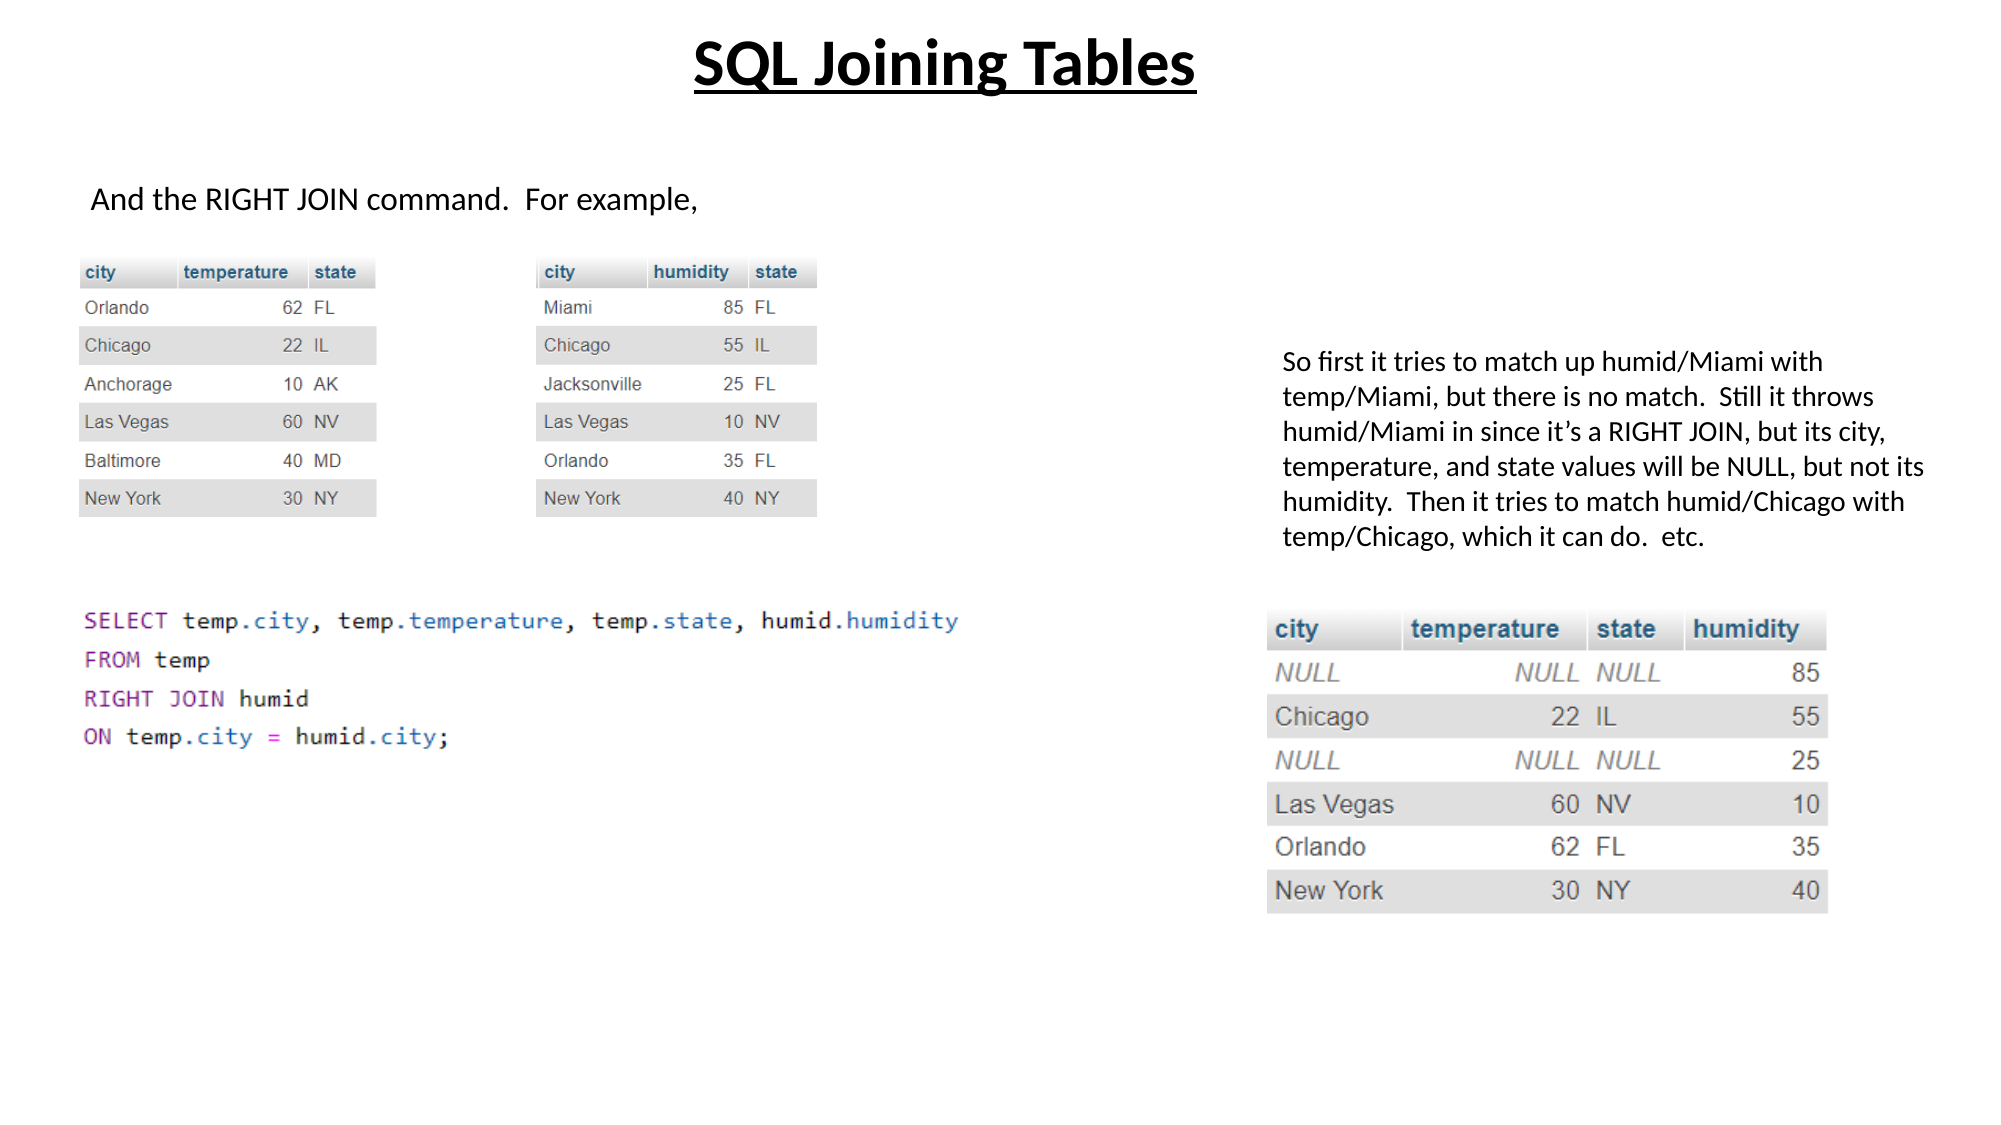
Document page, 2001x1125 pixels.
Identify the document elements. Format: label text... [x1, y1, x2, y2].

picture [1267, 602, 1833, 917]
picture [536, 256, 817, 517]
picture [79, 253, 381, 517]
picture [75, 602, 972, 761]
text_box SQL Joining Tables [678, 11, 1212, 107]
text_box And the RIGHT JOIN command. For example, [75, 170, 929, 225]
text_box So first it tries to match up humid/Miami with temp/Miami, but there is no match. Still it throws humid/Miami in since it’s a RIGHT JOIN, but its city, temperature, and state values will be NULL, but not its humidity. Then it tries to match humid/Chicago with temp/Chicago, which it can do. etc. [1267, 335, 1965, 560]
